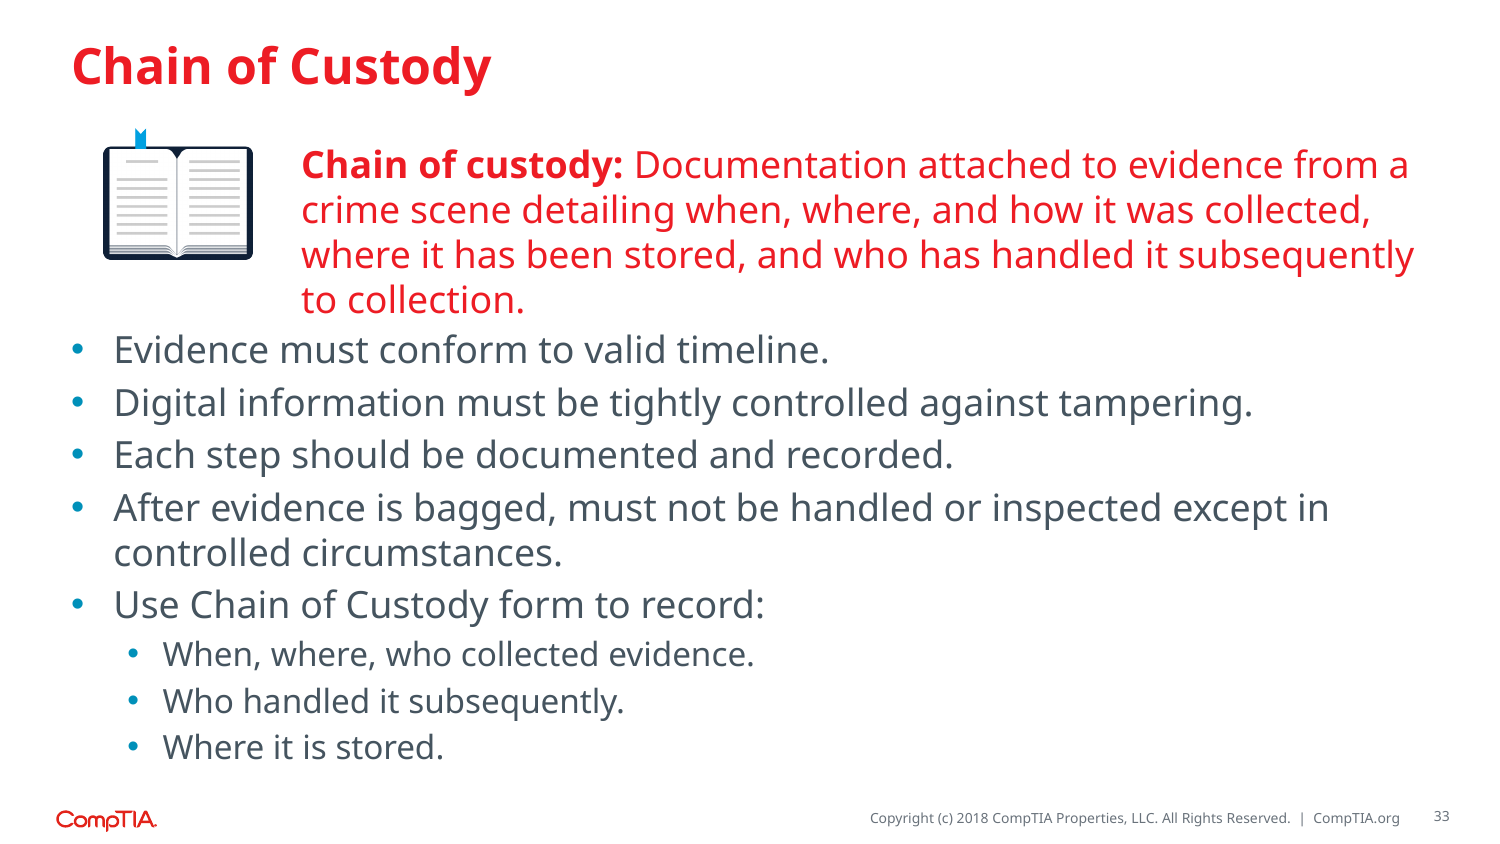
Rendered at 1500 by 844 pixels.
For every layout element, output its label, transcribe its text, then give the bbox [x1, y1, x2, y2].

slide_number 33 [1407, 800, 1450, 835]
picture [103, 128, 253, 260]
list Evidence must conform to valid timeline. Digital information must be tightly controlled against tampering. Each step should be documented and recorded. After evidence is bagged, must not be handled or inspected except in controlled circumstances. Use Chain of Custody form to record: When, where, who collected evidence. Who handled it subsequently. Where it is stored. [56, 318, 1444, 804]
list Chain of custody: Documentation attached to evidence from a crime scene detailing when, where, and how it was collected, where it has been stored, and who has handled it subsequently to collection. [285, 133, 1444, 228]
title Chain of Custody [56, 12, 1444, 117]
